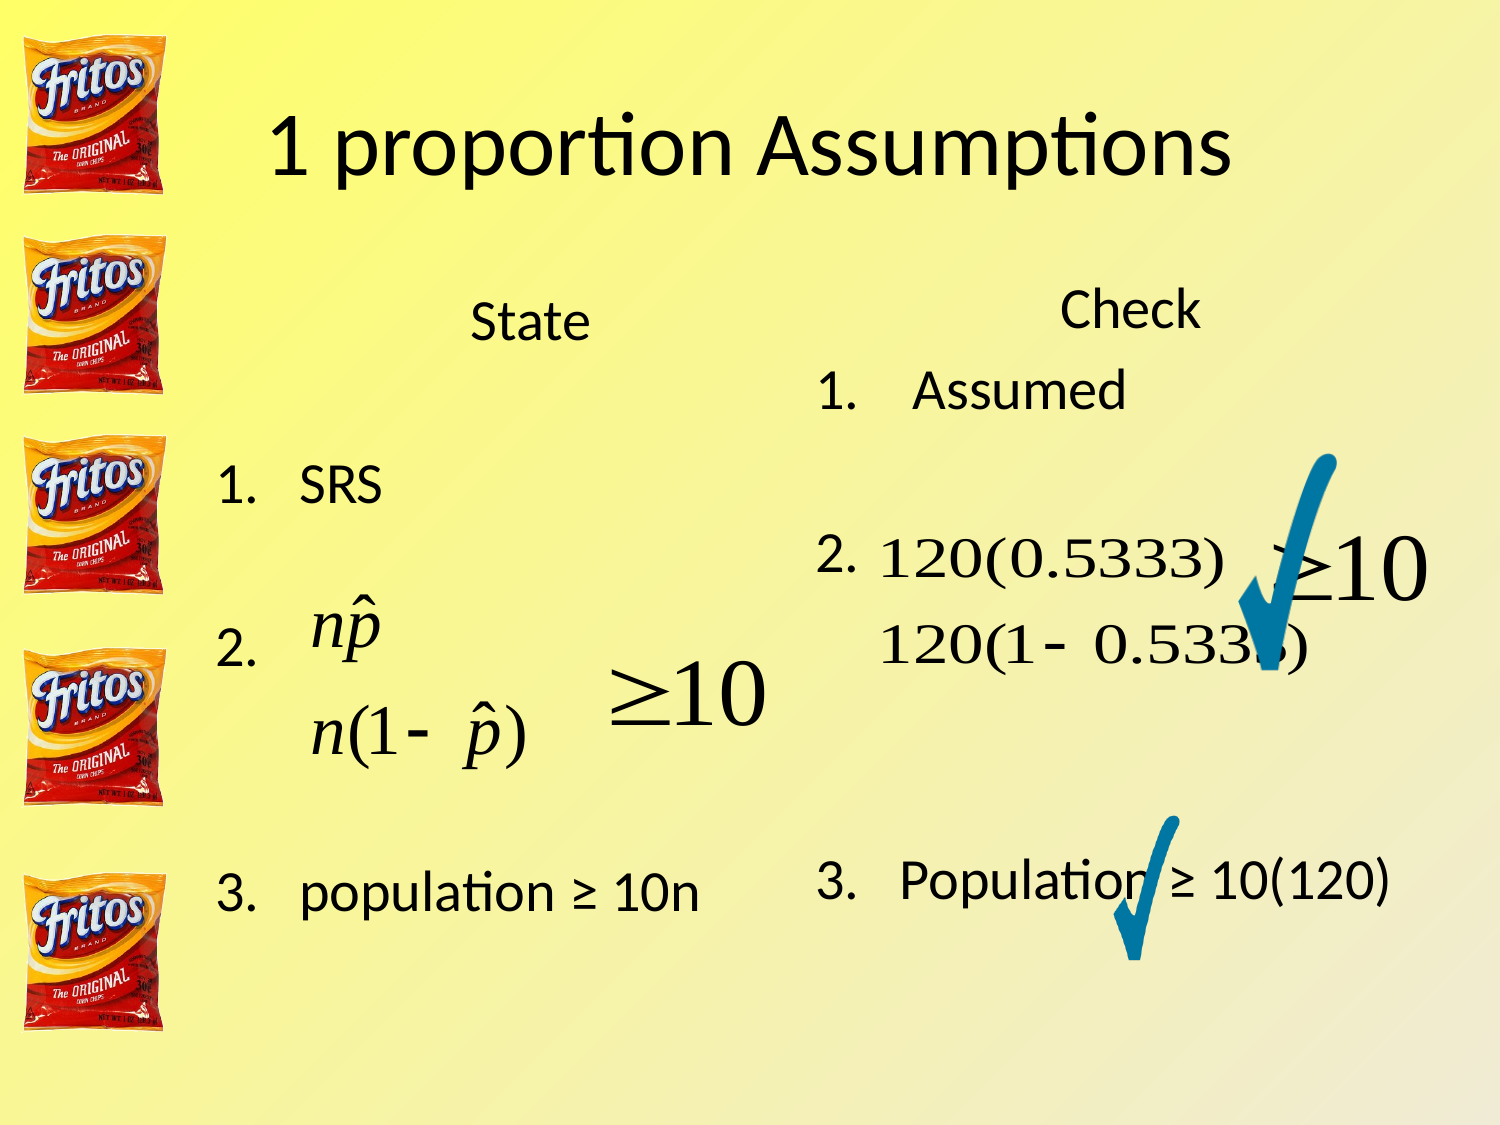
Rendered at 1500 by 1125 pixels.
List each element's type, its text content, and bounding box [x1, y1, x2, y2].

title 1 proportion Assumptions [179, 45, 1425, 233]
list Check Assumed Population ≥ 10(120) [800, 262, 1463, 1005]
list State SRS population ≥ 10n [200, 275, 863, 1018]
picture [1237, 449, 1338, 676]
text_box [1341, 512, 1451, 626]
picture [1112, 812, 1180, 963]
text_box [12, 24, 176, 1040]
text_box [587, 637, 788, 751]
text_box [299, 581, 538, 784]
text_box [874, 524, 1326, 688]
